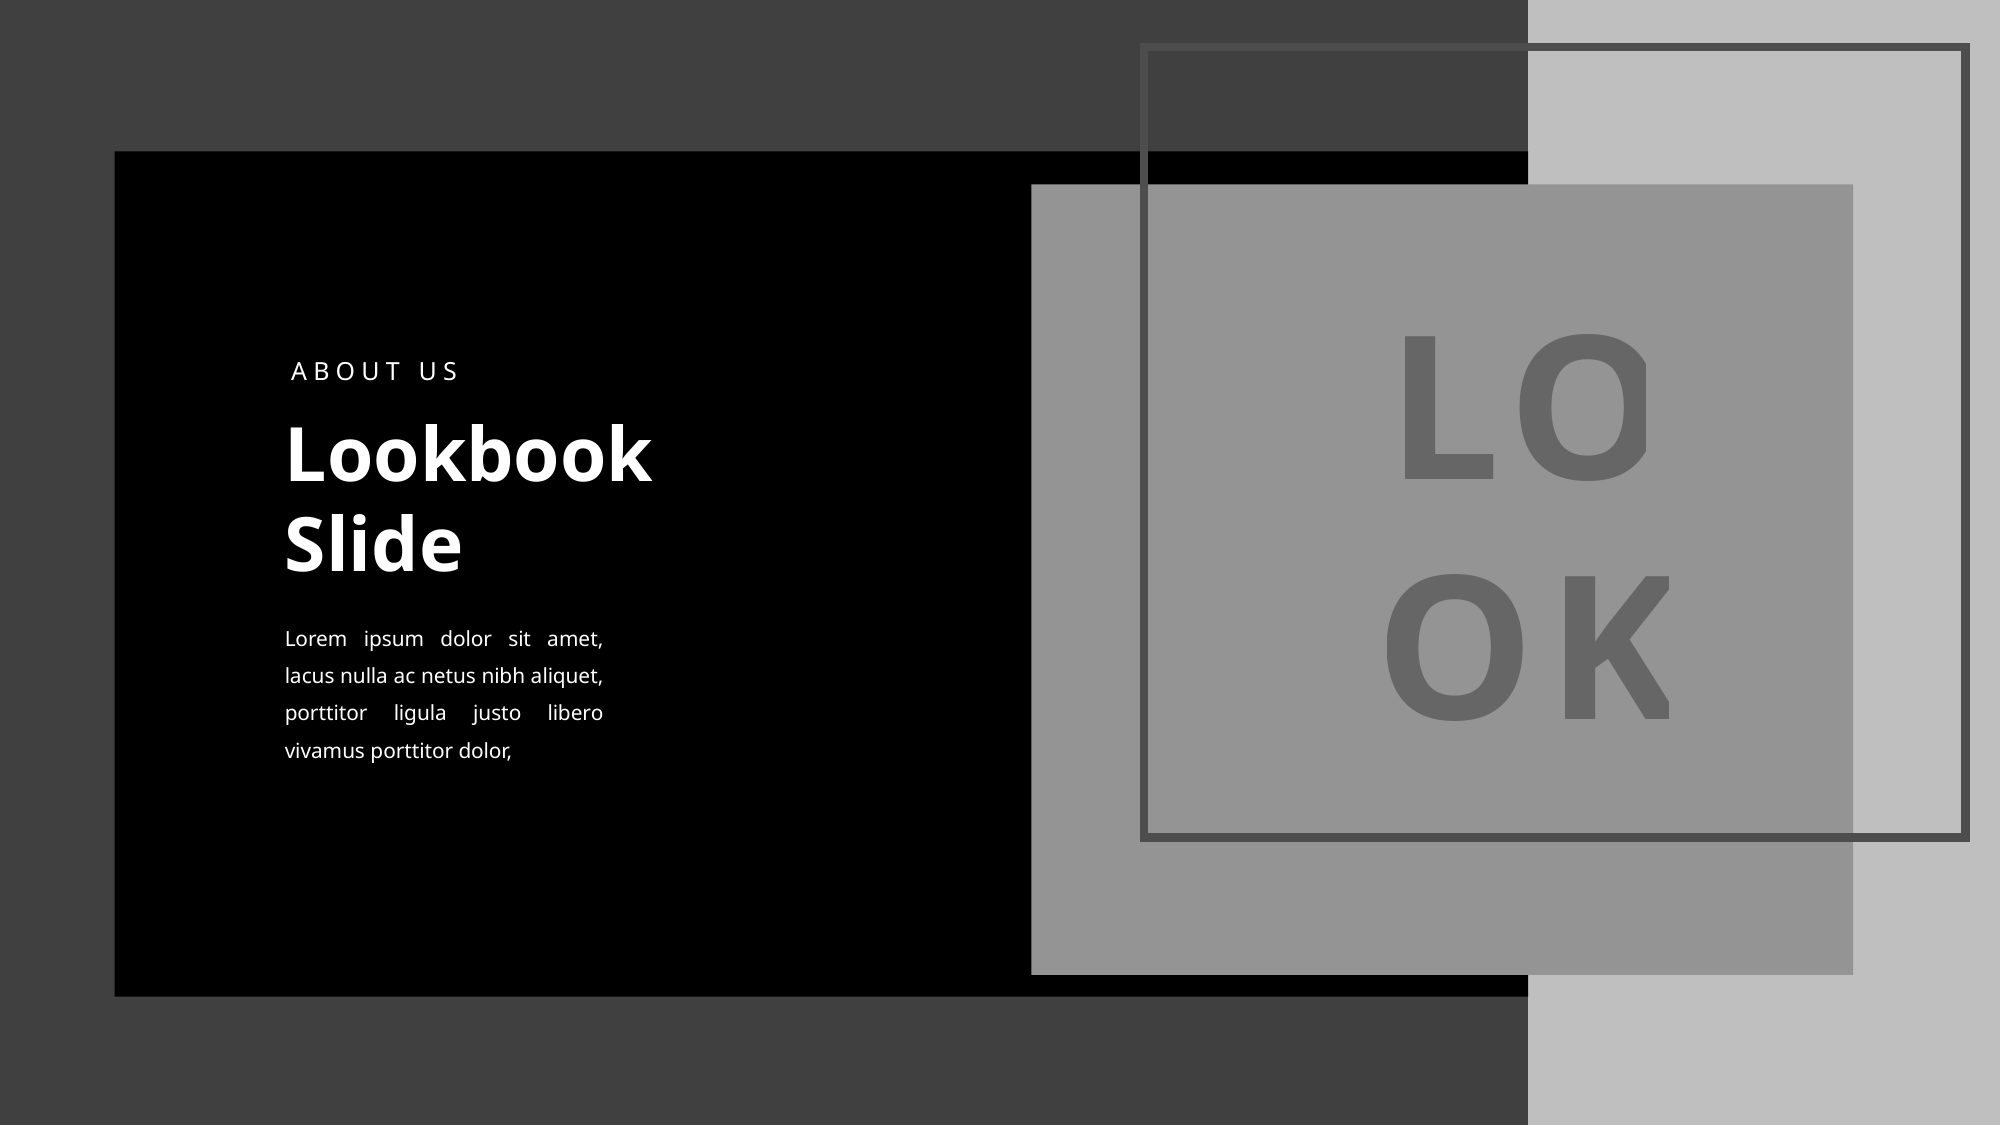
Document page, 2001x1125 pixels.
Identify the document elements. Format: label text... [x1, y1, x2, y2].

text_box [0, 0, 1529, 1125]
text_box Lookbook Slide [270, 399, 758, 594]
text_box Lorem ipsum dolor sit amet, lacus nulla ac netus nibh aliquet, porttitor ligula justo libero vivamus porttitor dolor, [270, 605, 619, 770]
picture [1109, 115, 1925, 882]
text_box ABOUT US [276, 348, 764, 394]
text_box [1030, 183, 1854, 976]
text_box [114, 150, 1529, 998]
text_box [1143, 46, 1967, 838]
